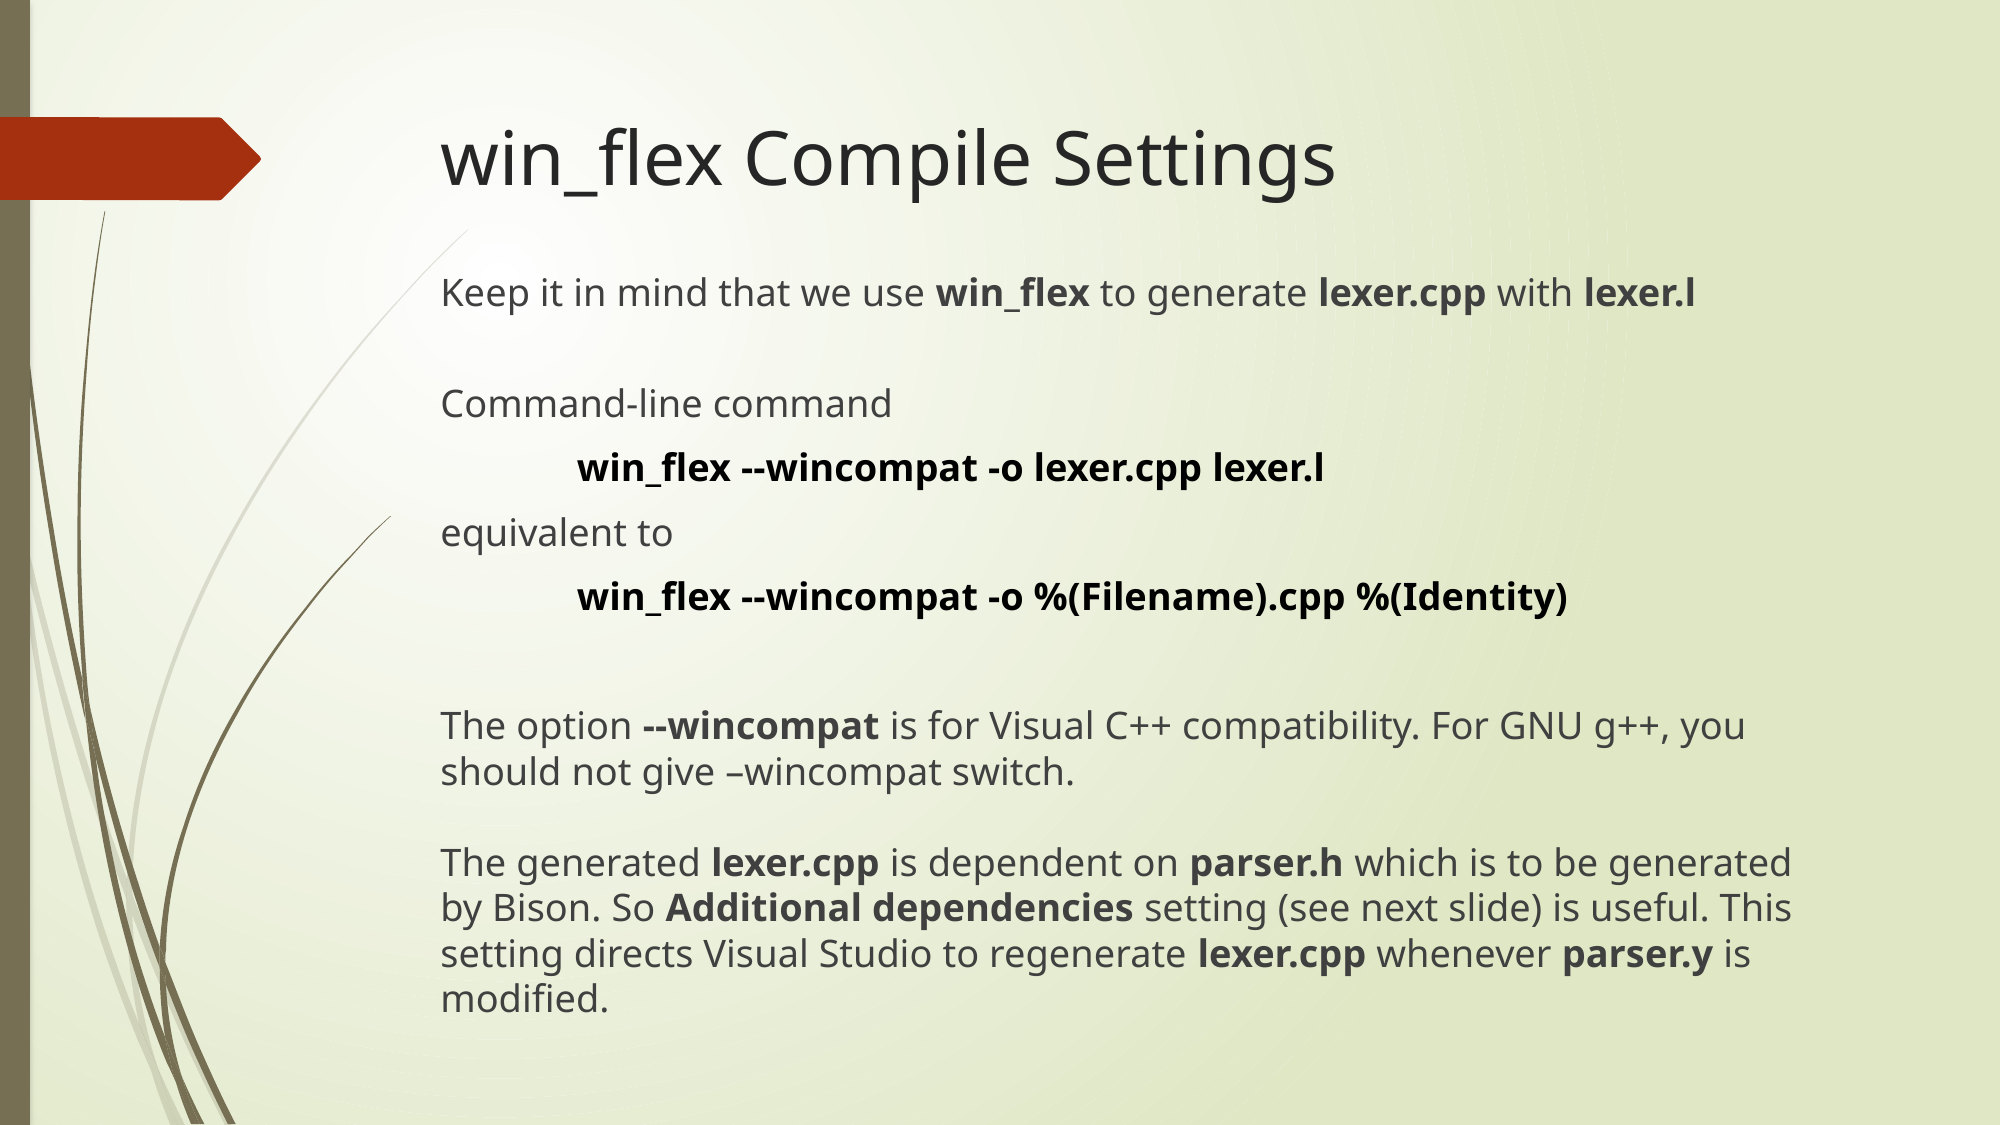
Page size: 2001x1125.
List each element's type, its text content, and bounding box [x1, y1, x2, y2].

list Keep it in mind that we use win_flex to generate lexer.cpp with lexer.l Command-line command win_flex --wincompat -o lexer.cpp lexer.l equivalent to win_flex --wincompat -o %(Filename).cpp %(Identity) The option --wincompat is for Visual C++ compatibility. For GNU g++, you should not give –wincompat switch. The generated lexer.cpp is dependent on parser.h which is to be generated by Bison. So Additional dependencies setting (see next slide) is useful. This setting directs Visual Studio to regenerate lexer.cpp whenever parser.y is modified. [425, 261, 1813, 1044]
title win_flex Compile Settings [425, 102, 1478, 261]
